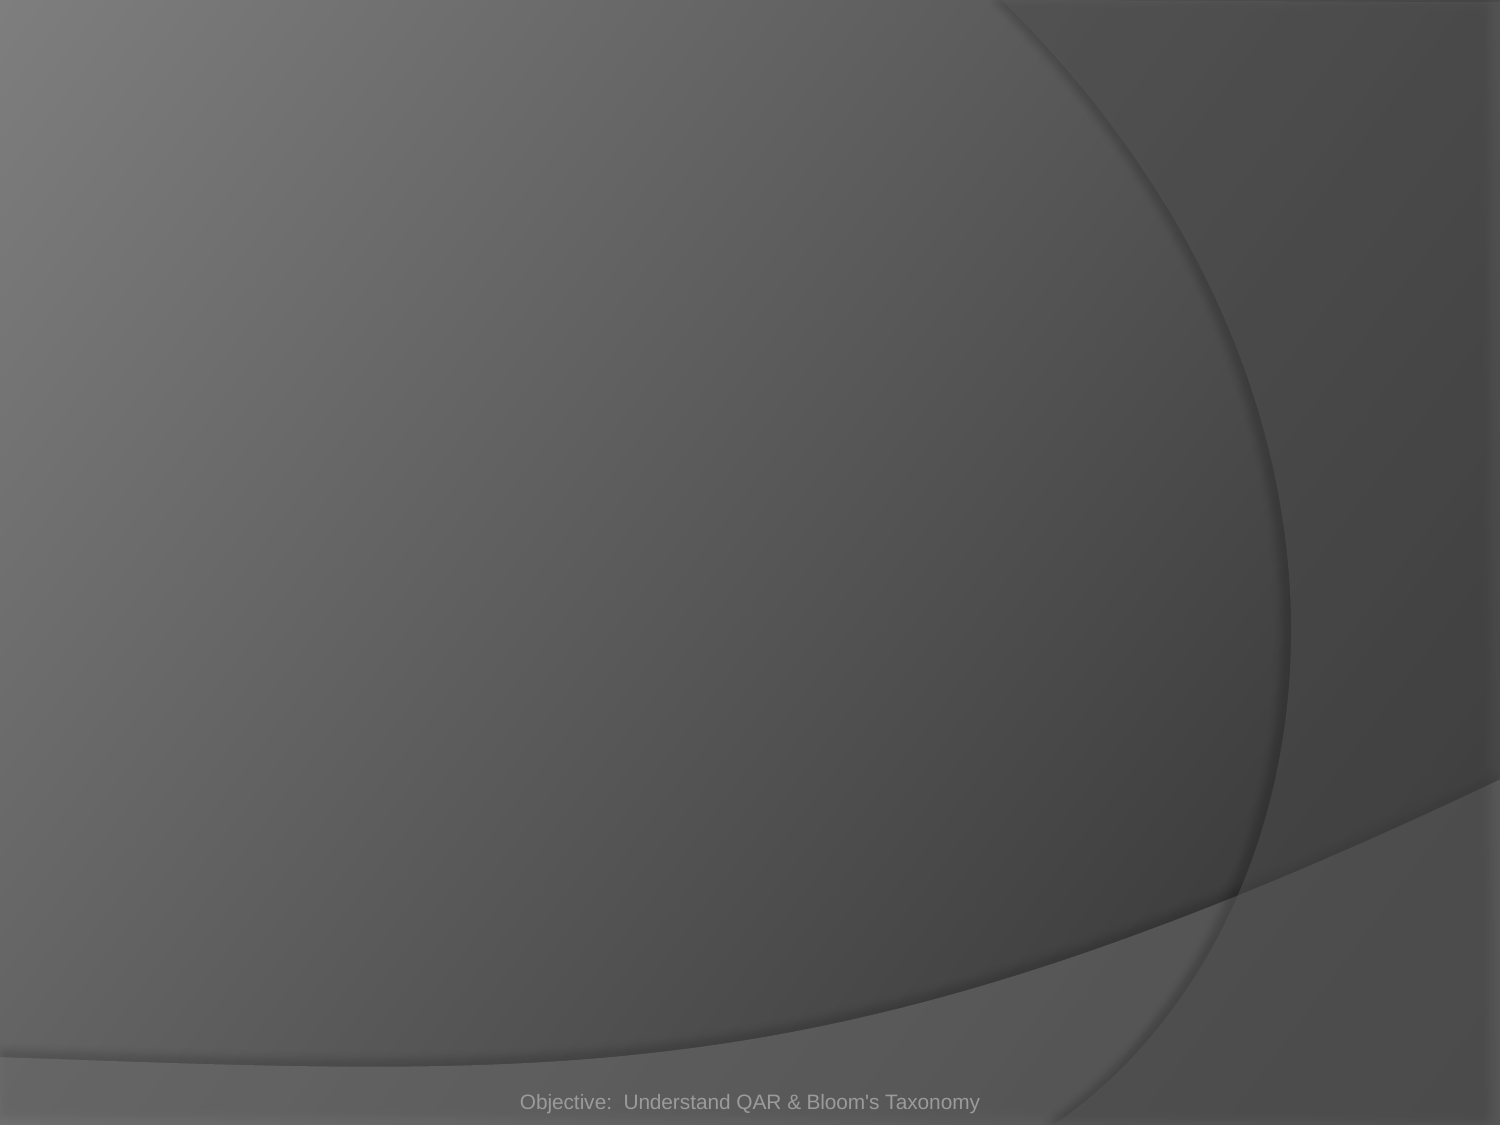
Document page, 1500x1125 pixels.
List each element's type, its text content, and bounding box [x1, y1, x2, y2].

footer Objective: Understand QAR & Bloom's Taxonomy [512, 1053, 988, 1114]
